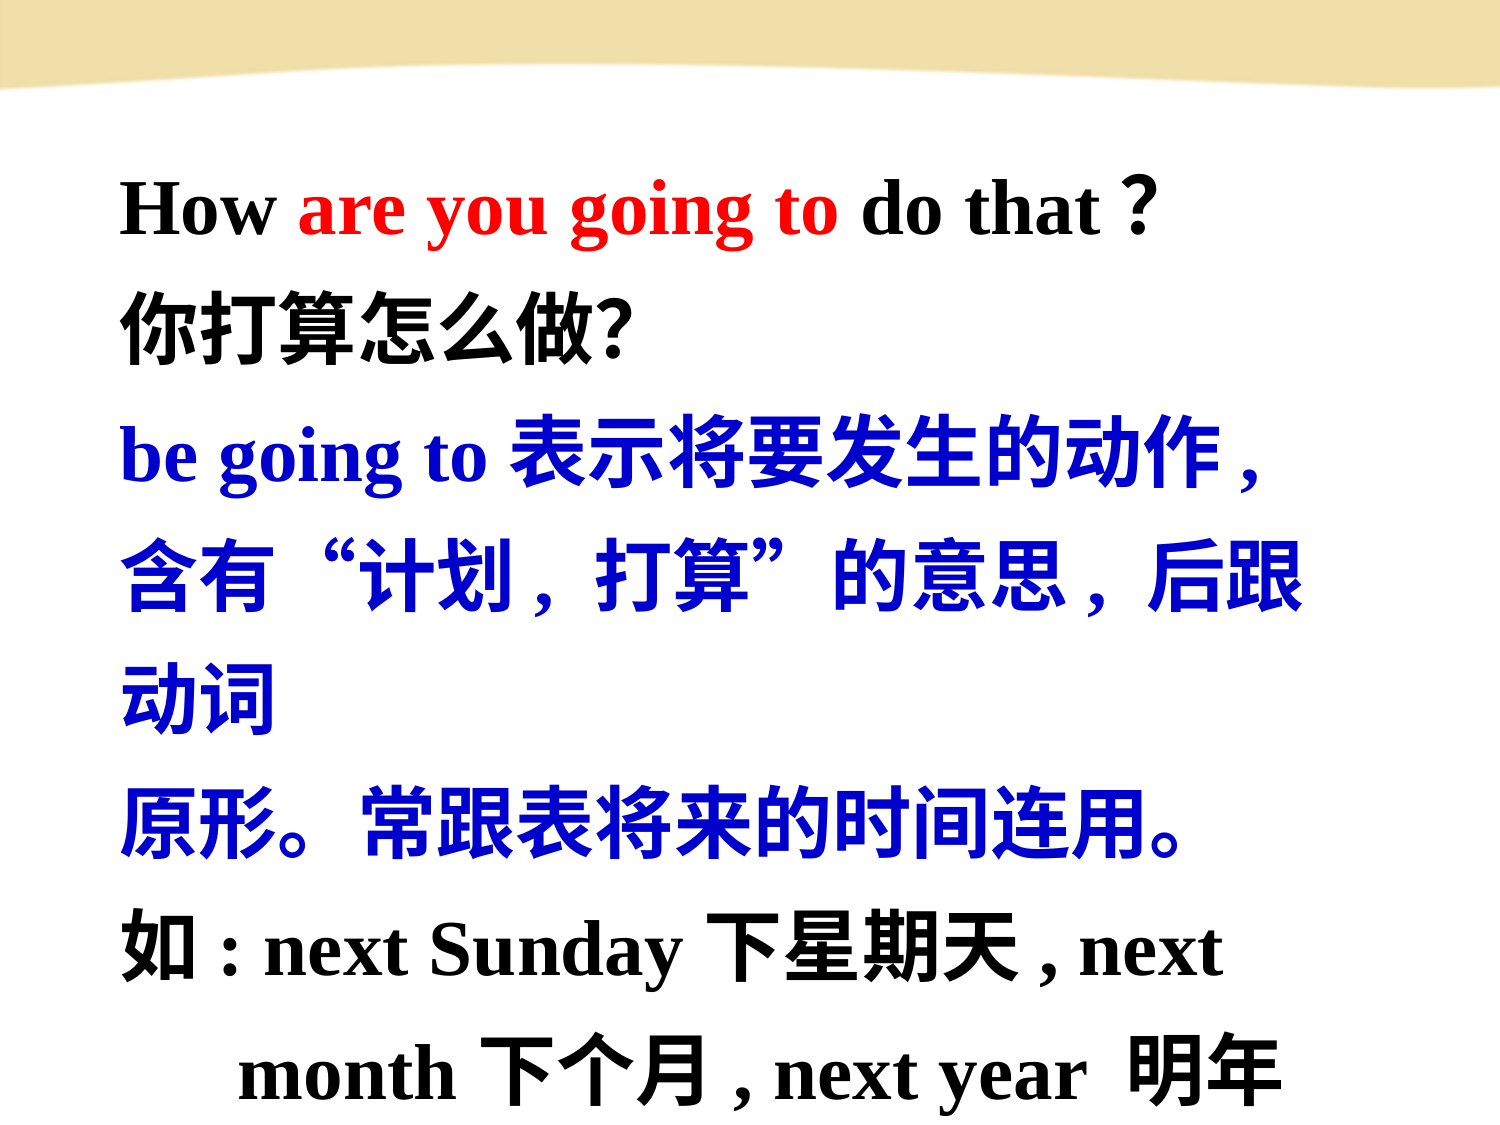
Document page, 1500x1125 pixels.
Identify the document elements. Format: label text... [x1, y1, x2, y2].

picture [0, 0, 1500, 1125]
subtitle How are you going to do that？ 你打算怎么做？ be going to表示将要发生的动作, 含有“计划, 打算”的意思, 后跟动词 原形。常跟表将来的时间连用。 如: next Sunday下星期天, next month下个月, next year 明年等。 [104, 119, 1392, 1018]
